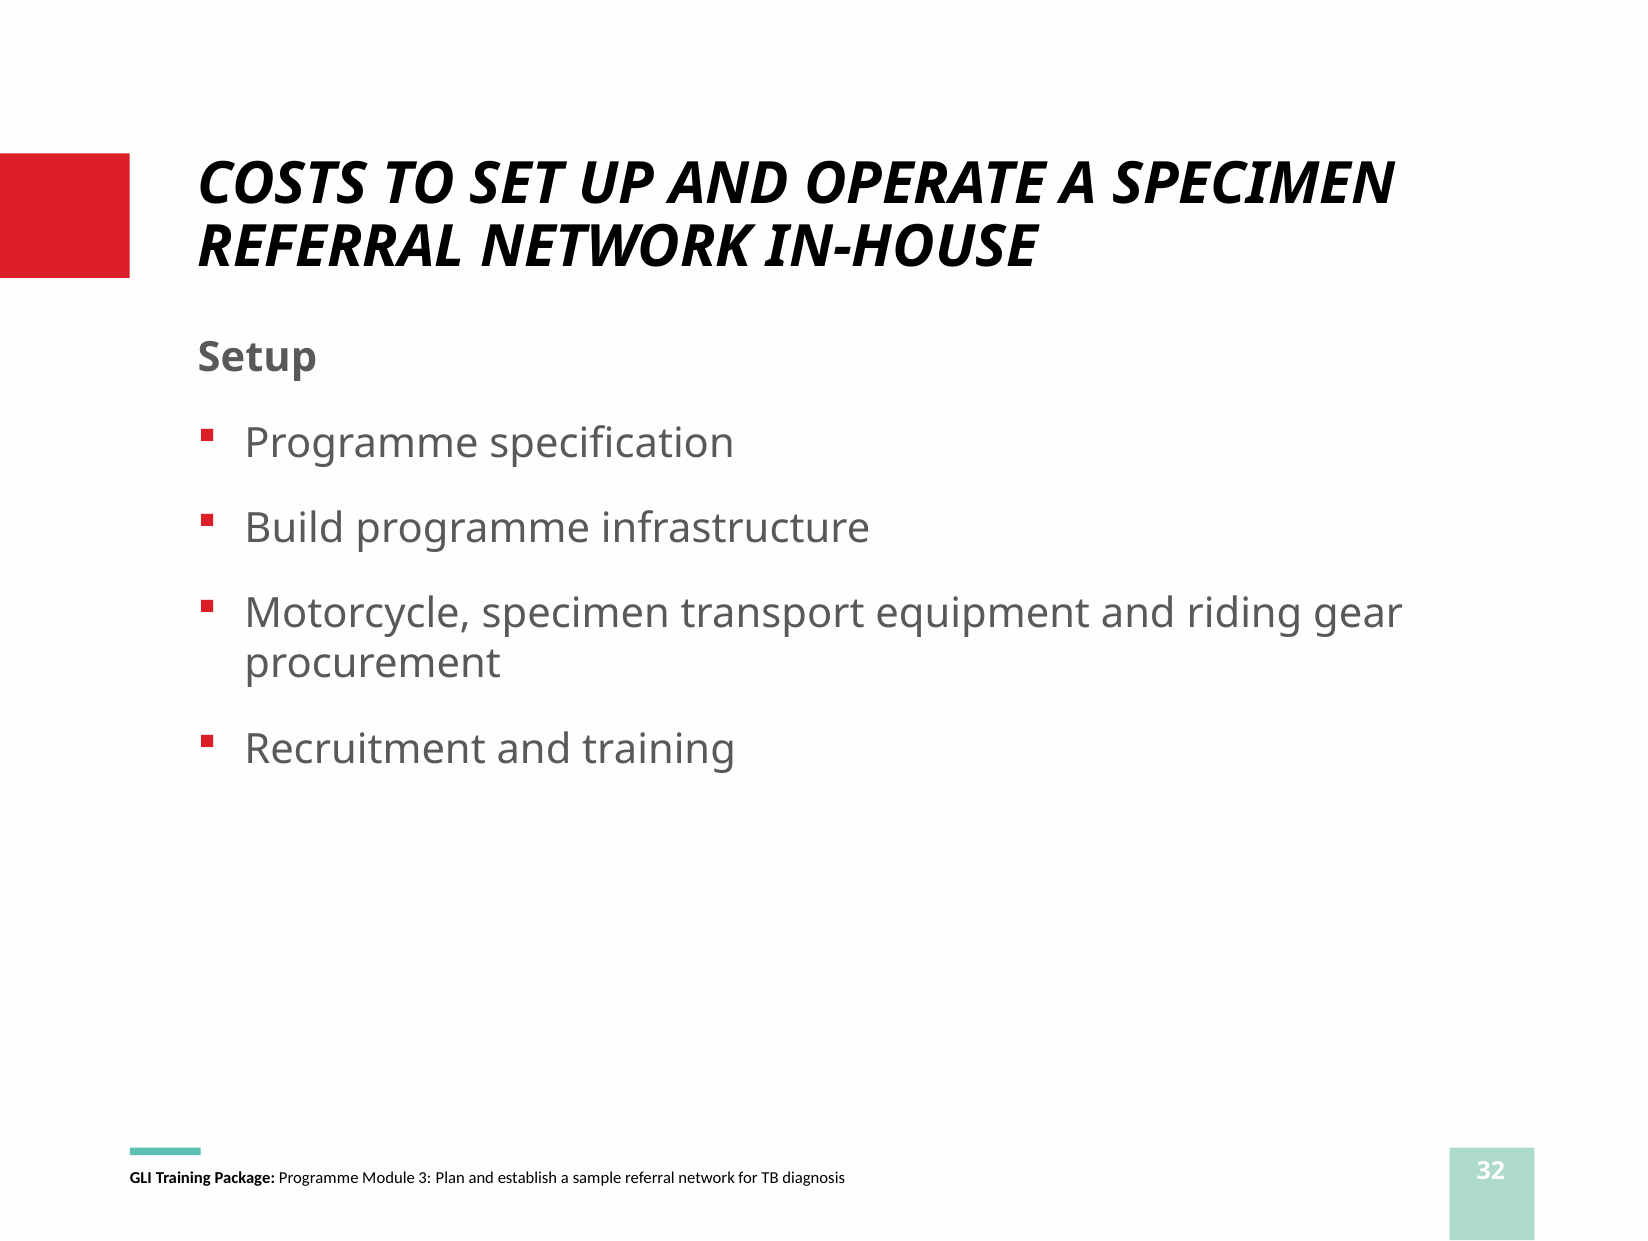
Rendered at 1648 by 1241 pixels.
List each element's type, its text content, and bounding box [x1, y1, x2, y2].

title COSTS TO SET UP AND OPERATE A SPECIMEN REFERRAL NETWORK IN-HOUSE [197, 153, 1450, 278]
list Setup Programme specification Build programme infrastructure Motorcycle, specimen transport equipment and riding gear procurement Recruitment and training [197, 330, 1450, 1087]
